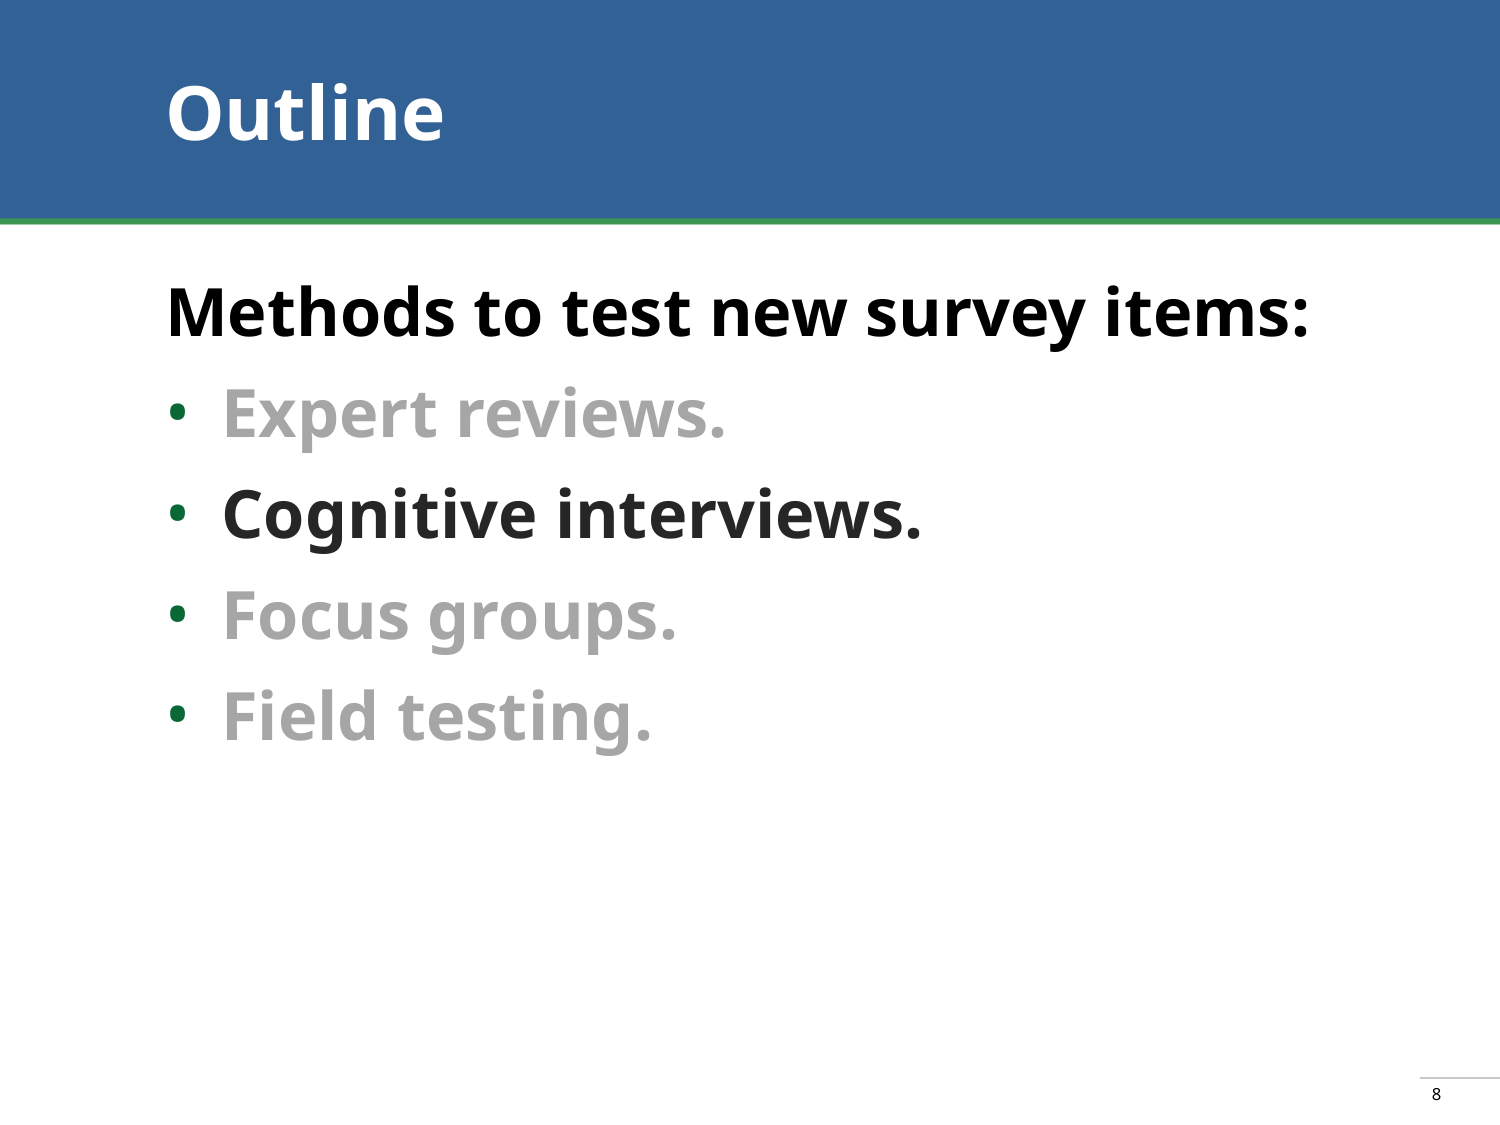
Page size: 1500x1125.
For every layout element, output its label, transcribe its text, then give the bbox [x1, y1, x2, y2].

list Methods to test new survey items: Expert reviews. Cognitive interviews. Focus groups. Field testing. [150, 262, 1350, 1005]
slide_number 8 [1431, 1085, 1458, 1106]
title Outline [150, 0, 1350, 221]
picture [0, 0, 1500, 1125]
